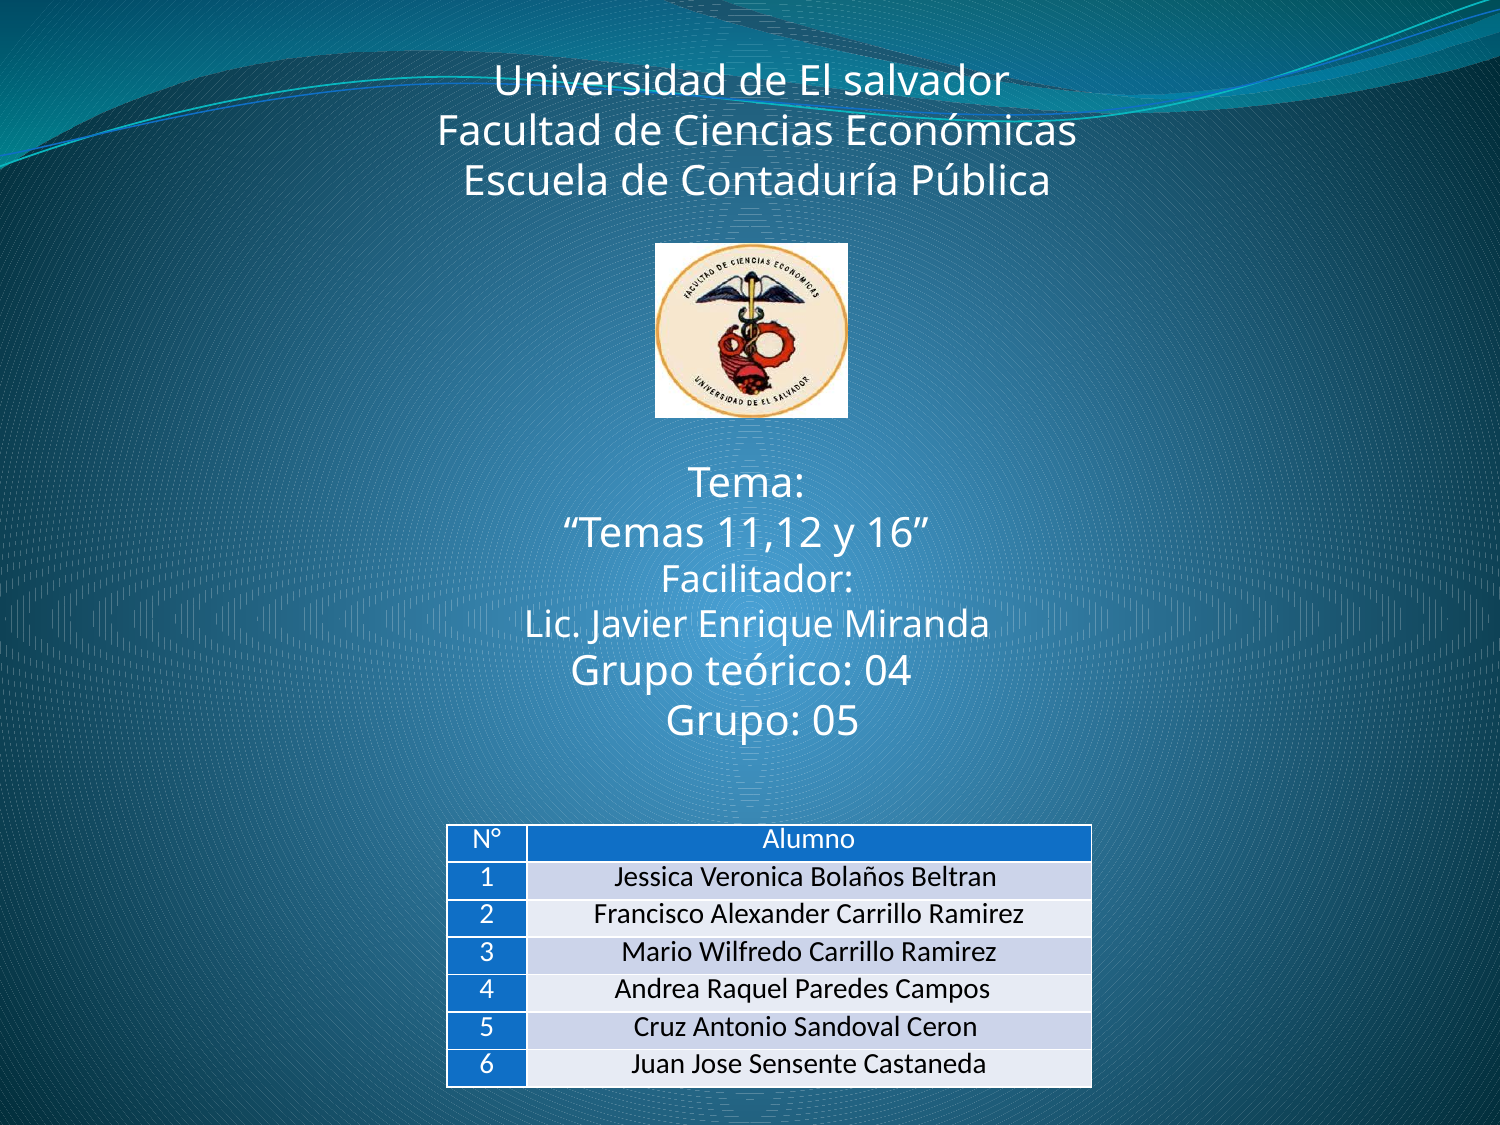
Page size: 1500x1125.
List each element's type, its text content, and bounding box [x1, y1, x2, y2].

table_header Alumno [528, 826, 1091, 861]
table_cell 3 [448, 938, 526, 974]
table_cell Mario Wilfredo Carrillo Ramirez [528, 938, 1091, 974]
table_header N° [448, 826, 526, 861]
table_cell 1 [448, 863, 526, 899]
text_box Universidad de El salvador Facultad de Ciencias Económicas Escuela de Contaduría Pública [395, 46, 1119, 212]
text_box Grupo teórico: 04 Grupo: 05 [466, 636, 1048, 752]
text_box Tema: “Temas 11,12 y 16” [415, 448, 1088, 564]
table_cell 6 [448, 1050, 526, 1086]
table_cell Andrea Raquel Paredes Campos [528, 975, 1091, 1011]
table_cell Cruz Antonio Sandoval Ceron [528, 1013, 1091, 1049]
table_cell Francisco Alexander Carrillo Ramirez [528, 901, 1091, 936]
picture [655, 243, 849, 419]
table_cell 2 [448, 901, 526, 936]
table_cell Juan Jose Sensente Castaneda [528, 1050, 1091, 1086]
table_cell 4 [448, 975, 526, 1011]
table_cell Jessica Veronica Bolaños Beltran [528, 863, 1091, 899]
text_box Facilitador: Lic. Javier Enrique Miranda [466, 547, 1048, 636]
table_cell 5 [448, 1013, 526, 1049]
